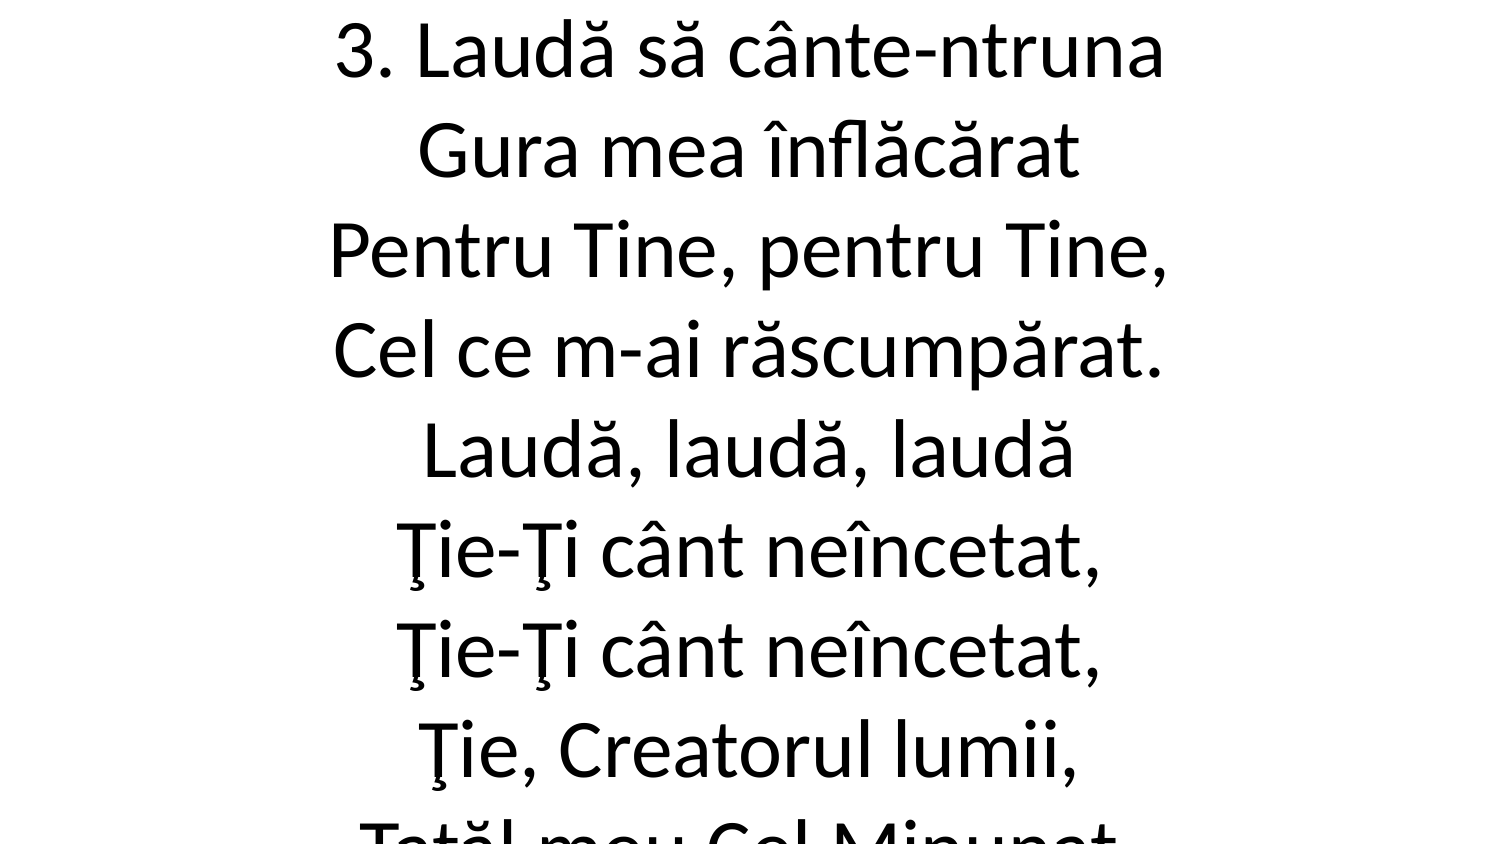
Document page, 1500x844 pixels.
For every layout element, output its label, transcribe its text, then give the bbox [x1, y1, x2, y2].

text_box 3. Laudă să cânte-ntruna Gura mea înflăcărat Pentru Tine, pentru Tine, Cel ce m-ai răscumpărat. Laudă, laudă, laudă Ţie-Ţi cânt neîncetat, Ţie-Ţi cânt neîncetat, Ţie, Creatorul lumii, Tatăl meu Cel Minunat. [313, 0, 1187, 844]
